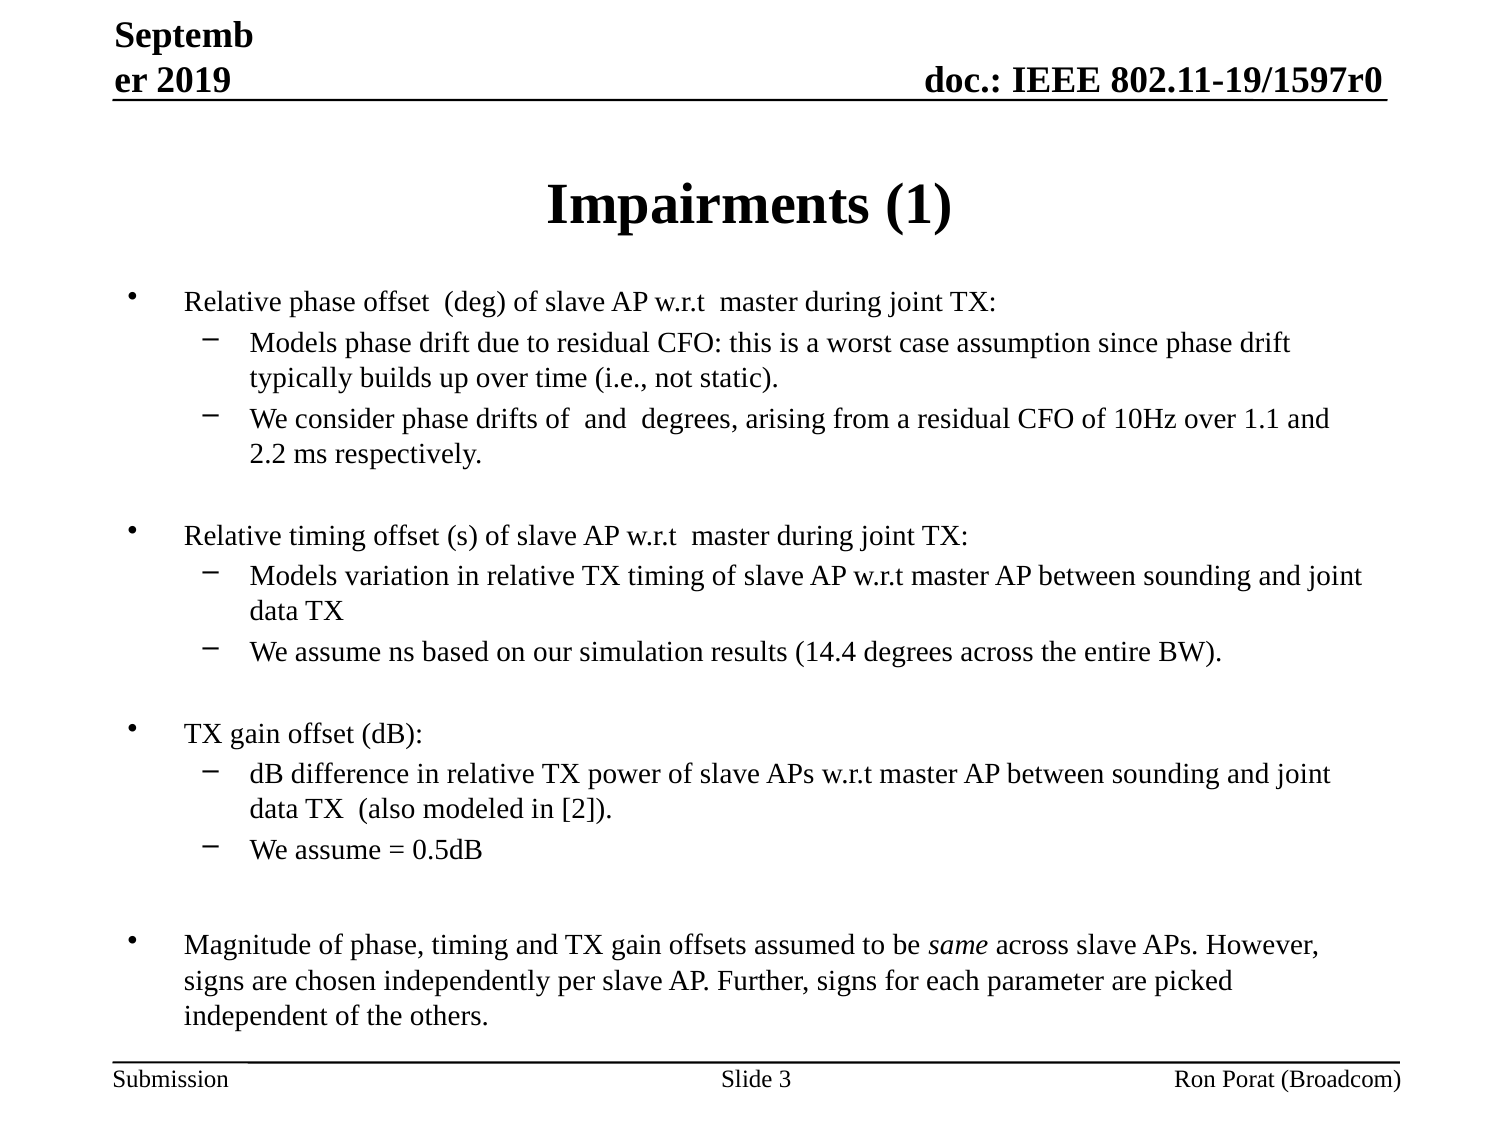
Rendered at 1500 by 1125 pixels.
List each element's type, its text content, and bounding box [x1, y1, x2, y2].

footer Ron Porat (Broadcom) [1170, 1061, 1402, 1093]
slide_number Slide 3 [712, 1061, 800, 1093]
title Impairments (1) [112, 112, 1388, 288]
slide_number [114, 54, 270, 101]
